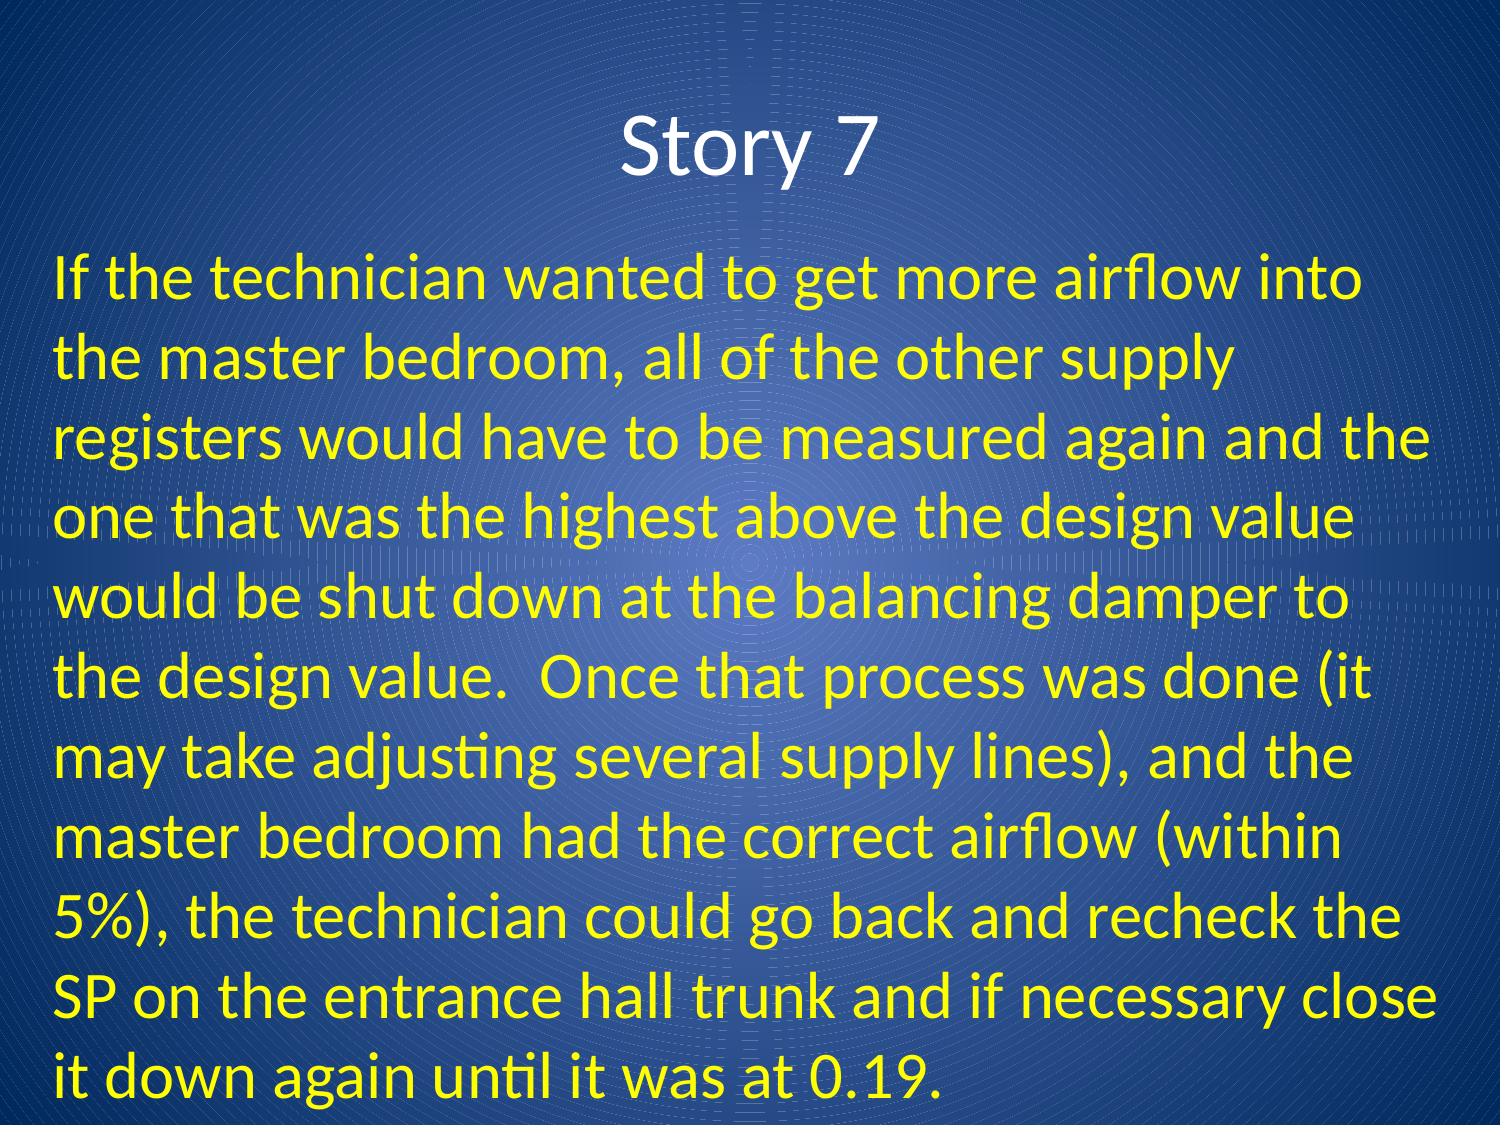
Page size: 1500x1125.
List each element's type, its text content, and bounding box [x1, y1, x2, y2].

list If the technician wanted to get more airflow into the master bedroom, all of the other supply registers would have to be measured again and the one that was the highest above the design value would be shut down at the balancing damper to the design value. Once that process was done (it may take adjusting several supply lines), and the master bedroom had the correct airflow (within 5%), the technician could go back and recheck the SP on the entrance hall trunk and if necessary close it down again until it was at 0.19. [37, 224, 1463, 968]
title Story 7 [75, 45, 1425, 224]
